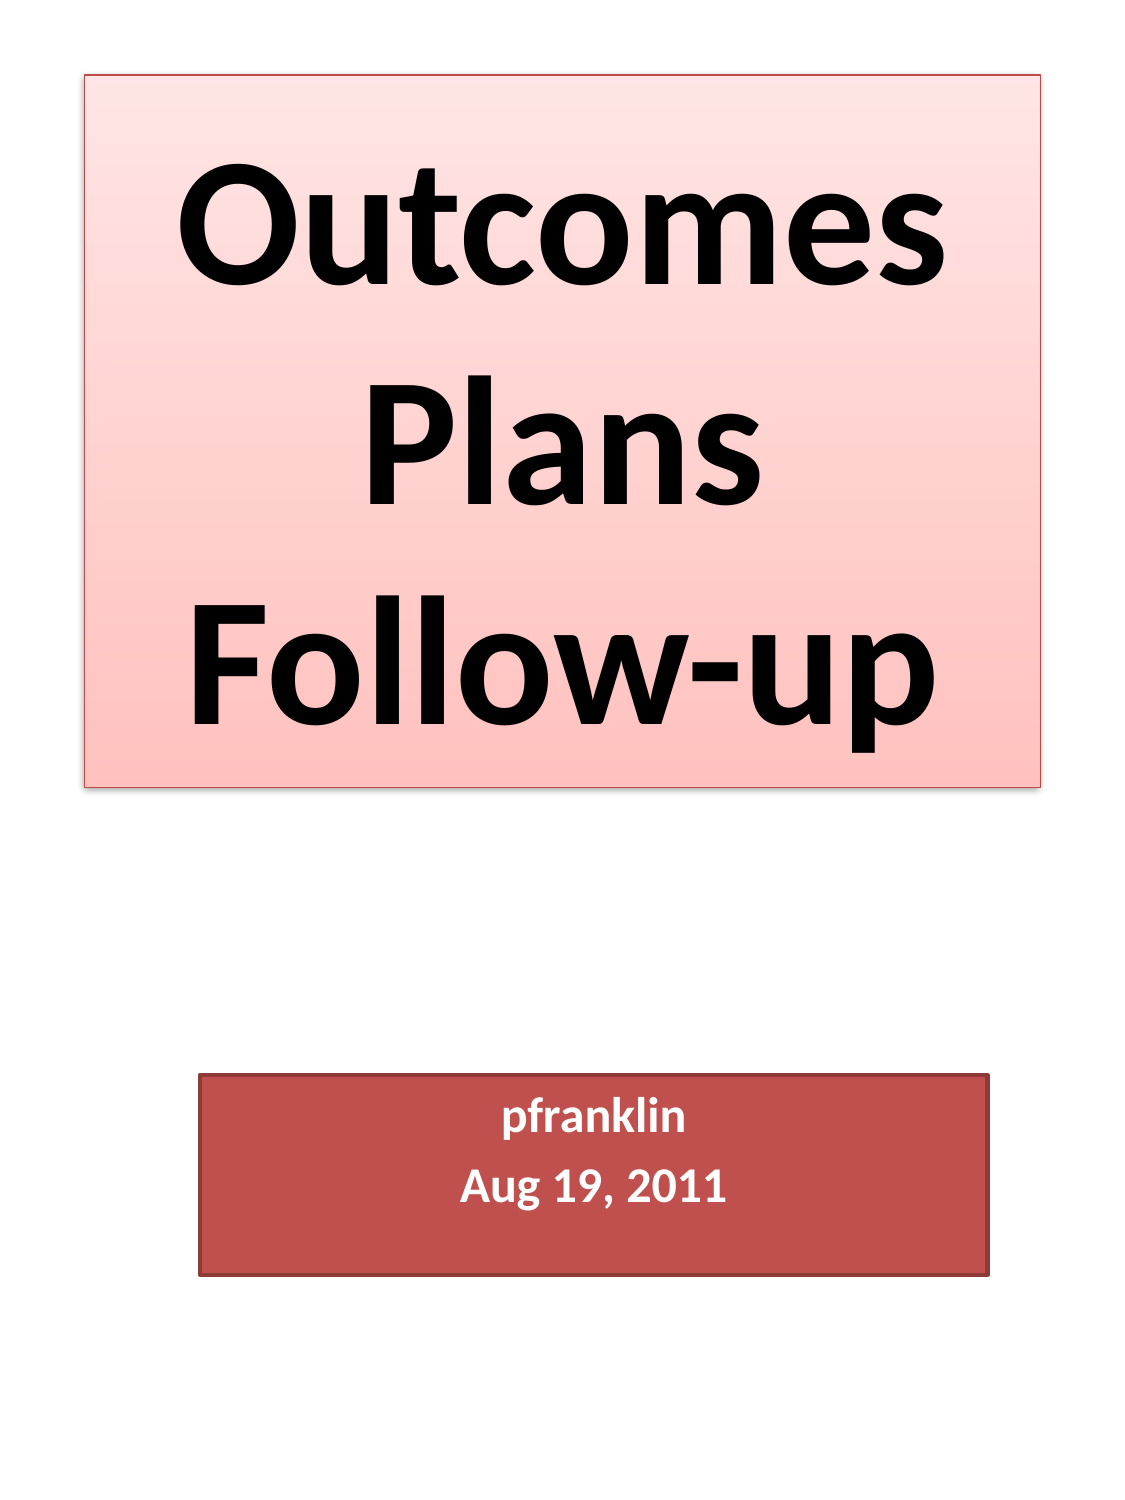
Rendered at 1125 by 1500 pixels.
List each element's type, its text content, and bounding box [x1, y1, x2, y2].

title Outcomes Plans Follow-up [84, 74, 1041, 788]
subtitle pfranklin Aug 19, 2011 [198, 1073, 990, 1277]
